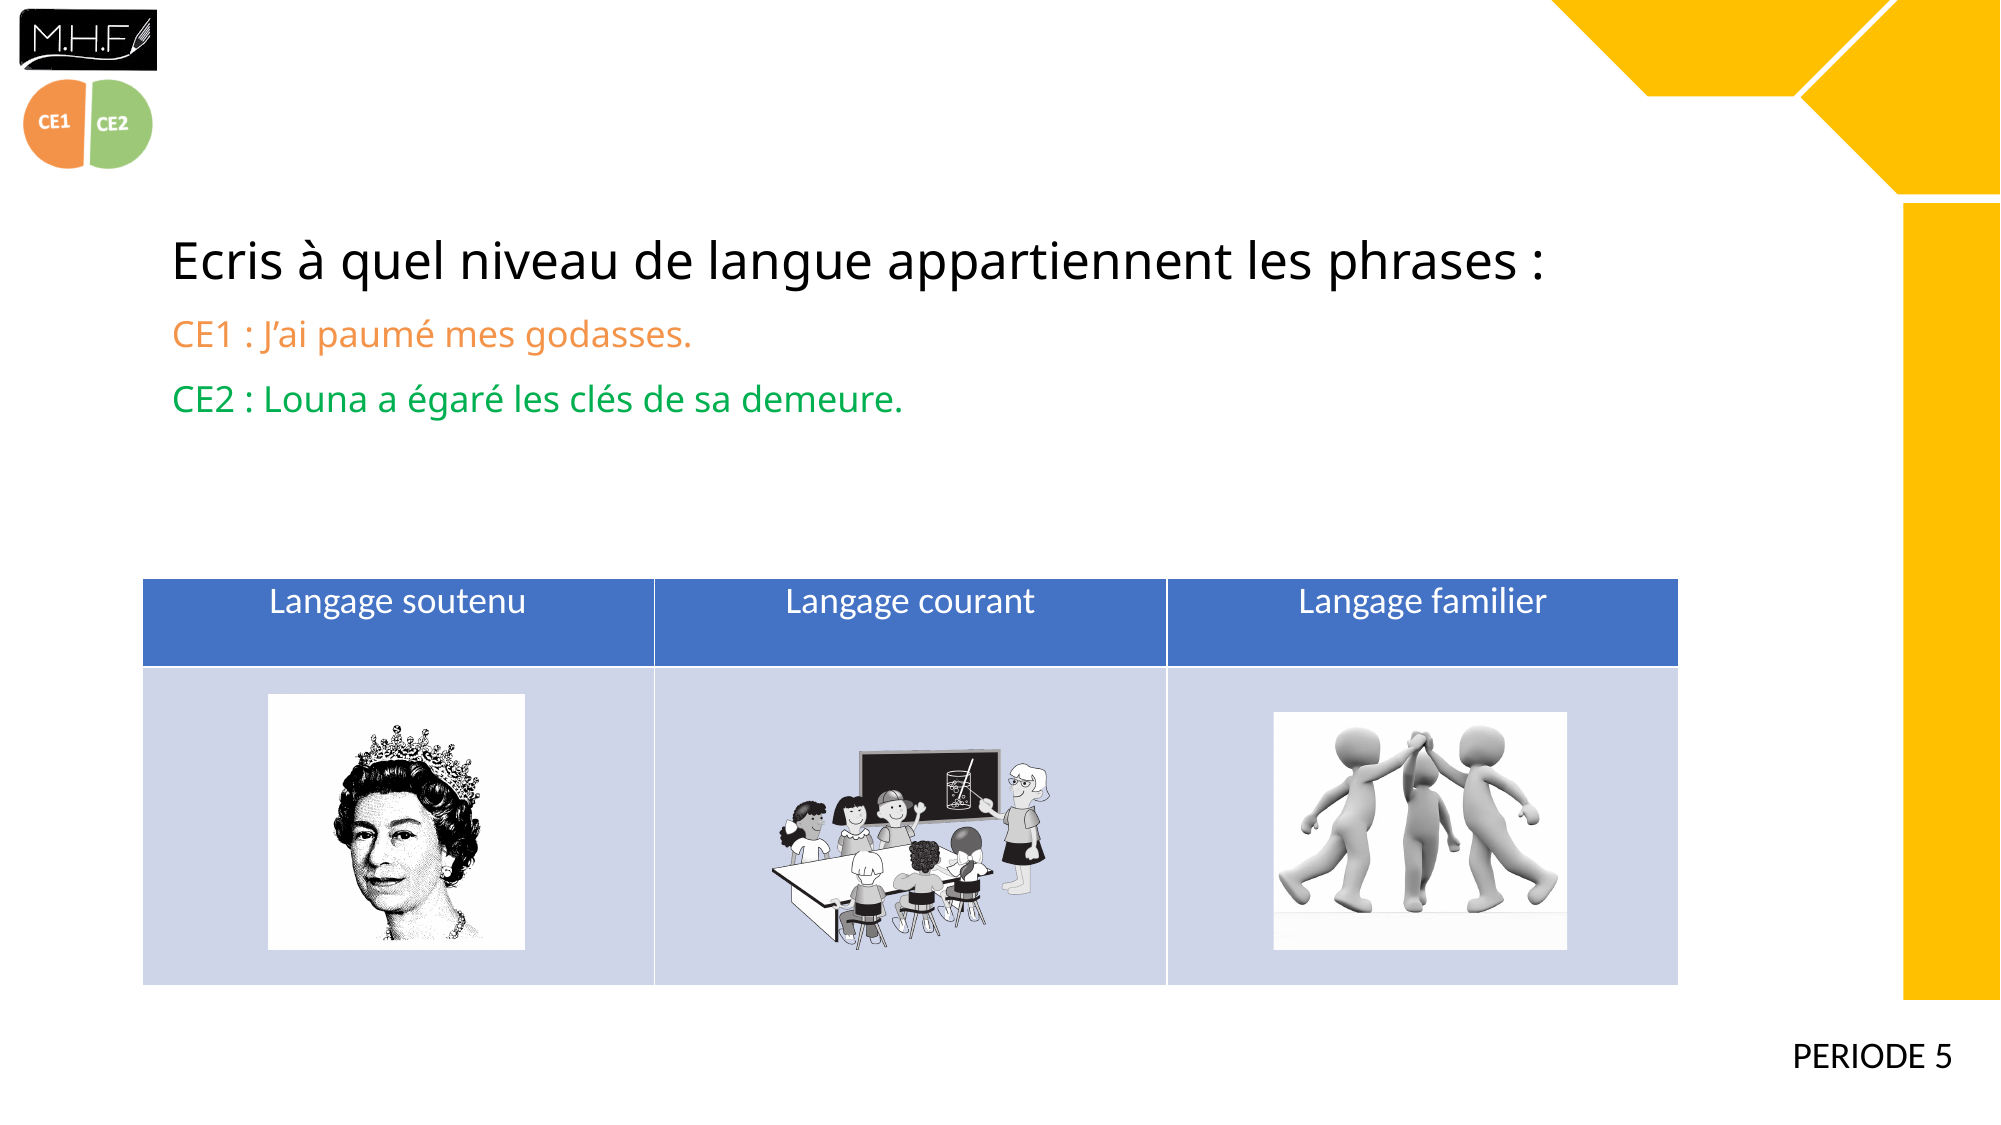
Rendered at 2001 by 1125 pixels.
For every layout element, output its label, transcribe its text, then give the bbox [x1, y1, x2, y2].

picture [268, 694, 525, 950]
picture [1273, 712, 1568, 950]
picture [1, 7, 177, 207]
table_header Langage familier [1168, 579, 1678, 666]
text_box [1902, 202, 2000, 1001]
table_header Langage soutenu [143, 579, 654, 666]
picture [772, 749, 1050, 950]
text_box PERIODE 5 [1364, 1023, 1969, 1125]
text_box [1799, 0, 2000, 196]
table_cell [143, 668, 654, 985]
table_cell [655, 668, 1166, 985]
table_cell [1168, 668, 1678, 985]
table_header Langage courant [655, 579, 1166, 666]
title Ecris à quel niveau de langue appartiennent les phrases : CE1 : J’ai paumé mes godasses. CE2 : Louna a égaré les clés de sa demeure. [156, 182, 1568, 520]
text_box [1549, 0, 1892, 98]
